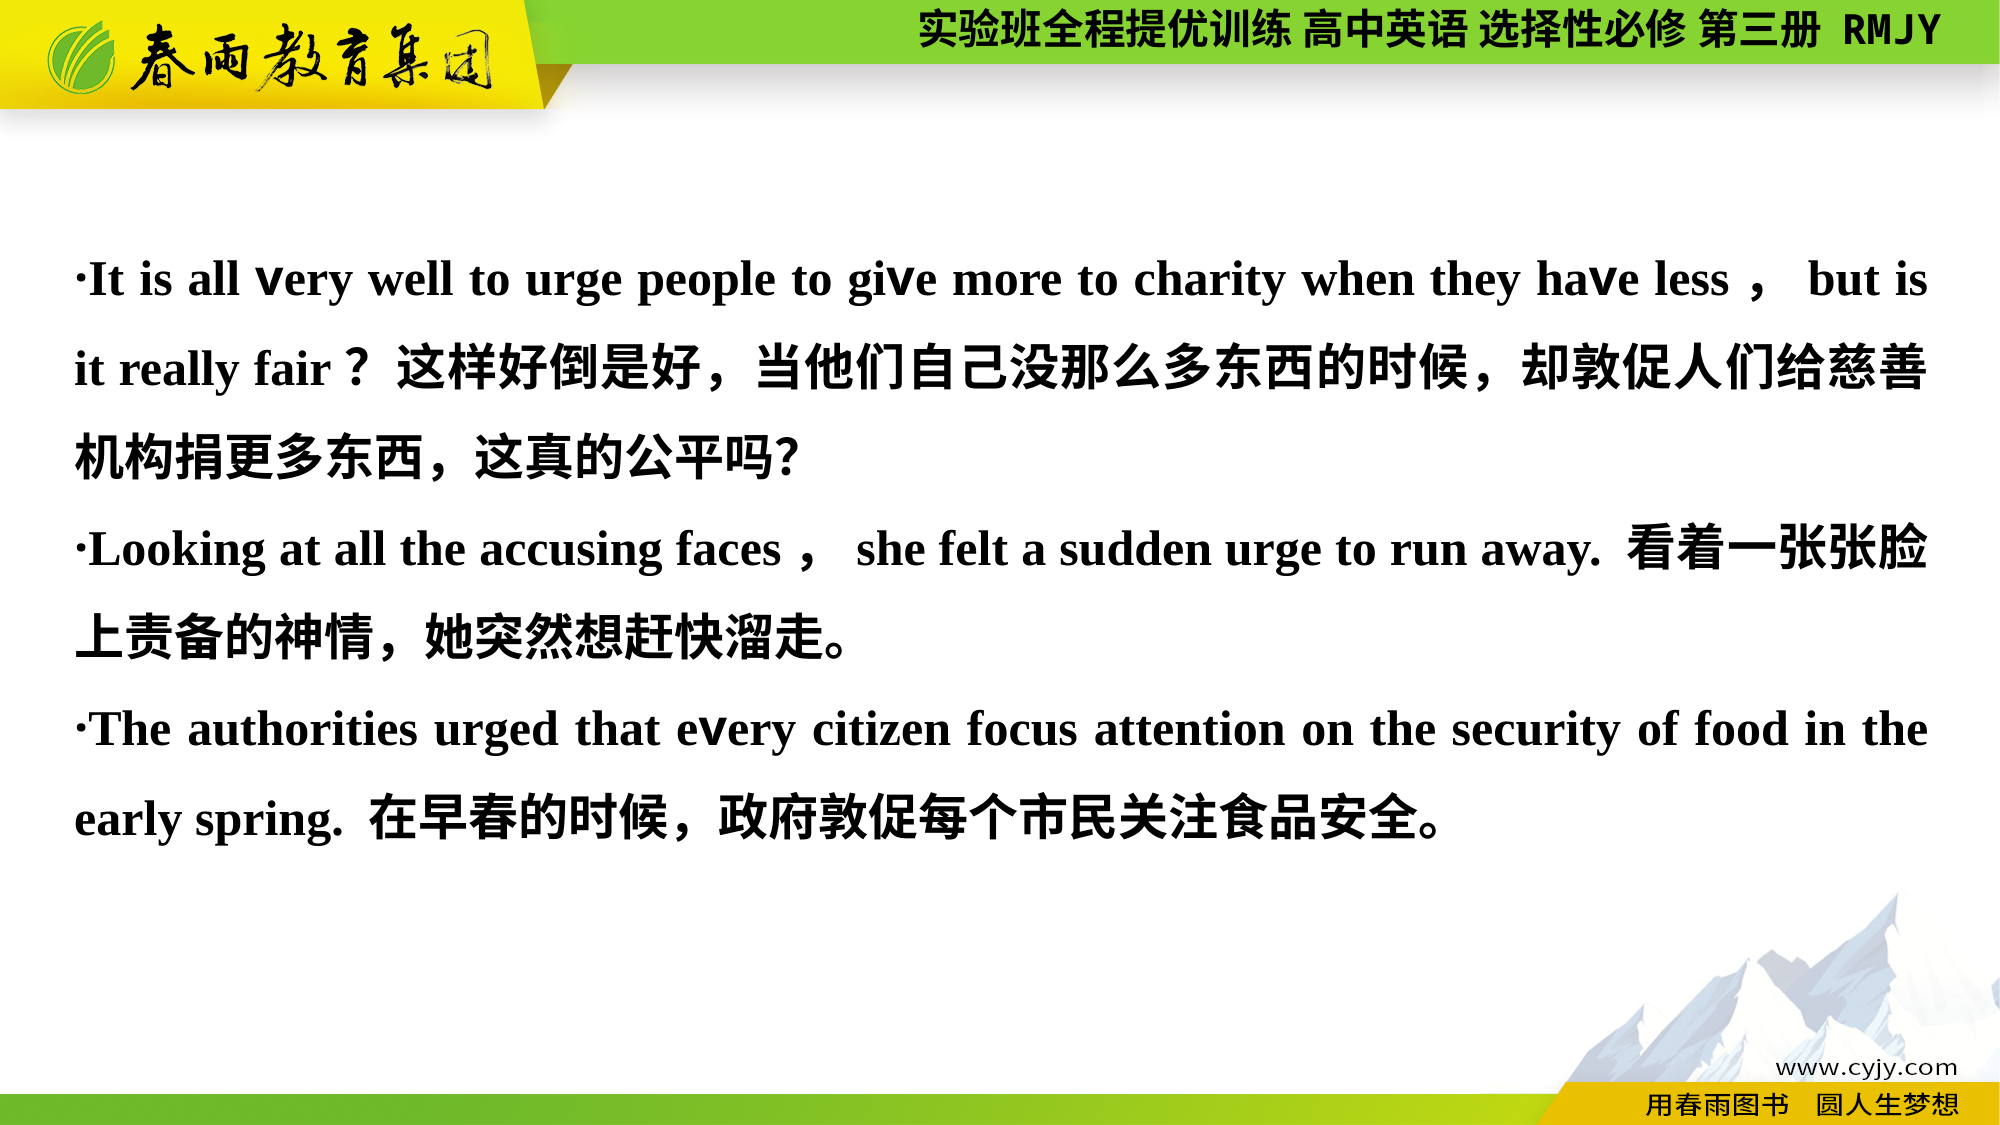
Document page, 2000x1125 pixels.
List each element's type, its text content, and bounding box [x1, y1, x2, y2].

picture [0, 0, 2000, 1125]
list ·It is all very well to urge people to give more to charity when they have less，but is it really fair？这样好倒是好，当他们自己没那么多东西的时候，却敦促人们给慈善机构捐更多东西，这真的公平吗？ ·Looking at all the accusing faces，she felt a sudden urge to run away. 看着一张张脸上责备的神情，她突然想赶快溜走。 ·The authorities urged that every citizen focus attention on the security of food in the early spring. 在早春的时候，政府敦促每个市民关注食品安全。 [59, 208, 1944, 860]
